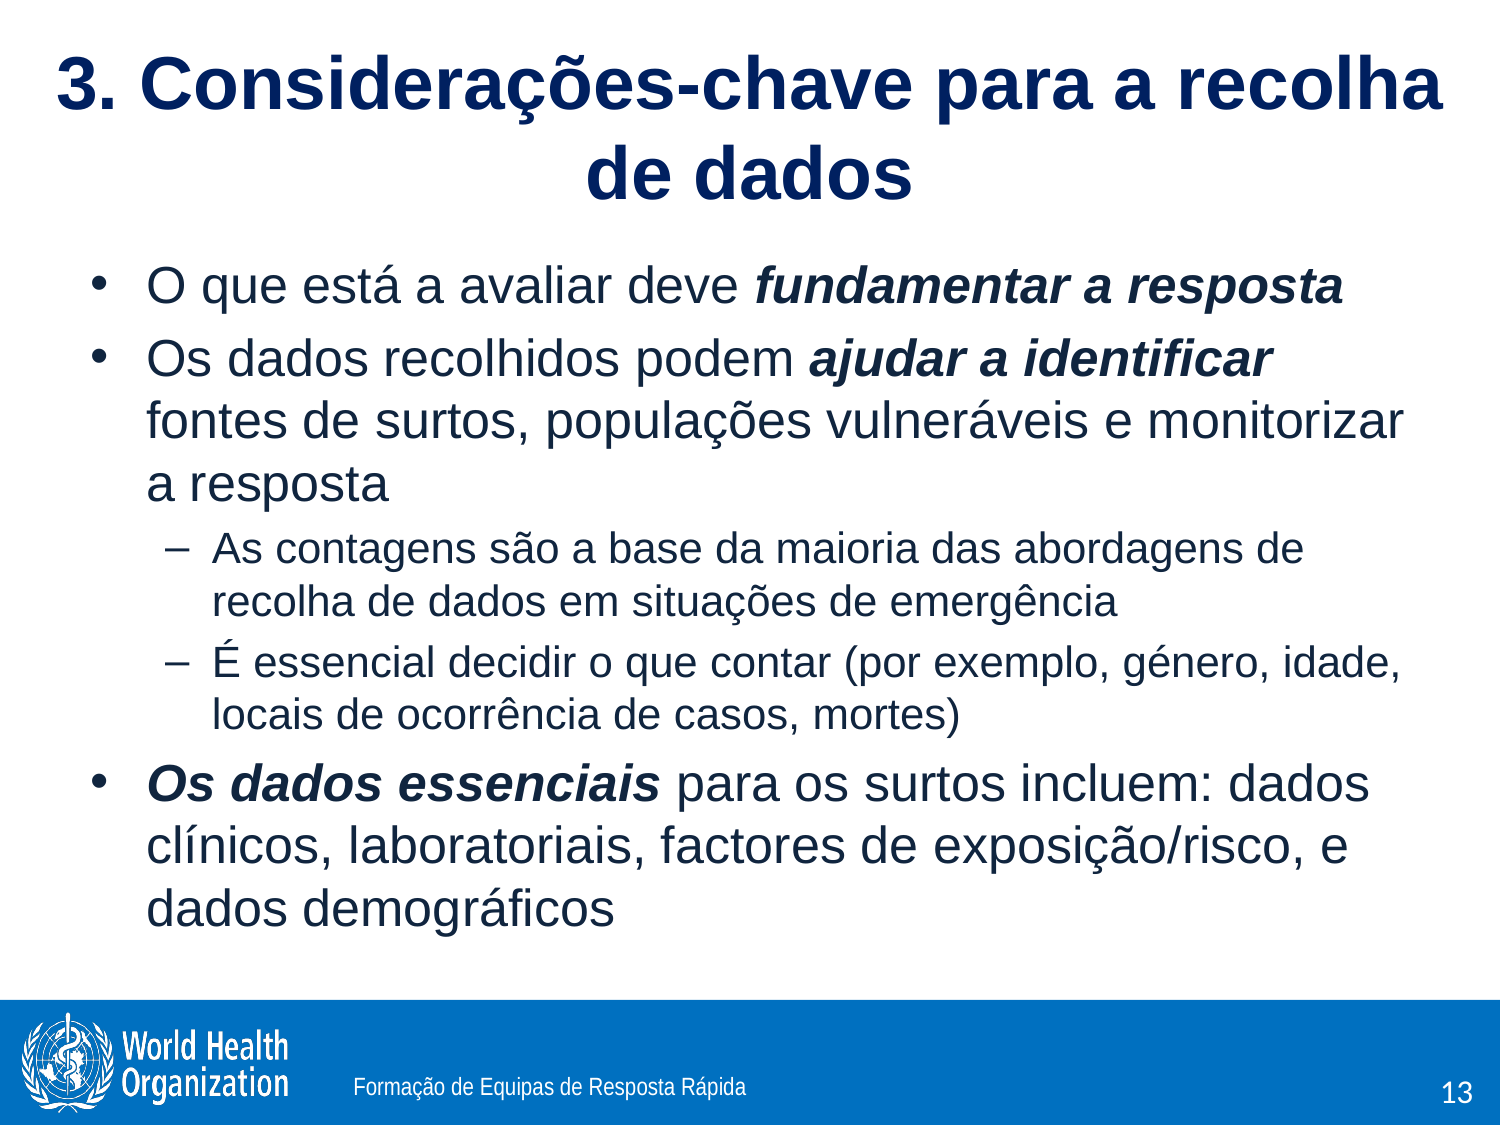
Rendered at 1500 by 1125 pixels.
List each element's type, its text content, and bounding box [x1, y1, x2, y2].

list O que está a avaliar deve fundamentar a resposta Os dados recolhidos podem ajudar a identificar fontes de surtos, populações vulneráveis e monitorizar a resposta As contagens são a base da maioria das abordagens de recolha de dados em situações de emergência É essencial decidir o que contar (por exemplo, género, idade, locais de ocorrência de casos, mortes) Os dados essenciais para os surtos incluem: dados clínicos, laboratoriais, factores de exposição/risco, e dados demográficos [75, 243, 1425, 988]
picture [21, 1012, 288, 1113]
title 3. Considerações-chave para a recolha de dados [0, 30, 1500, 219]
